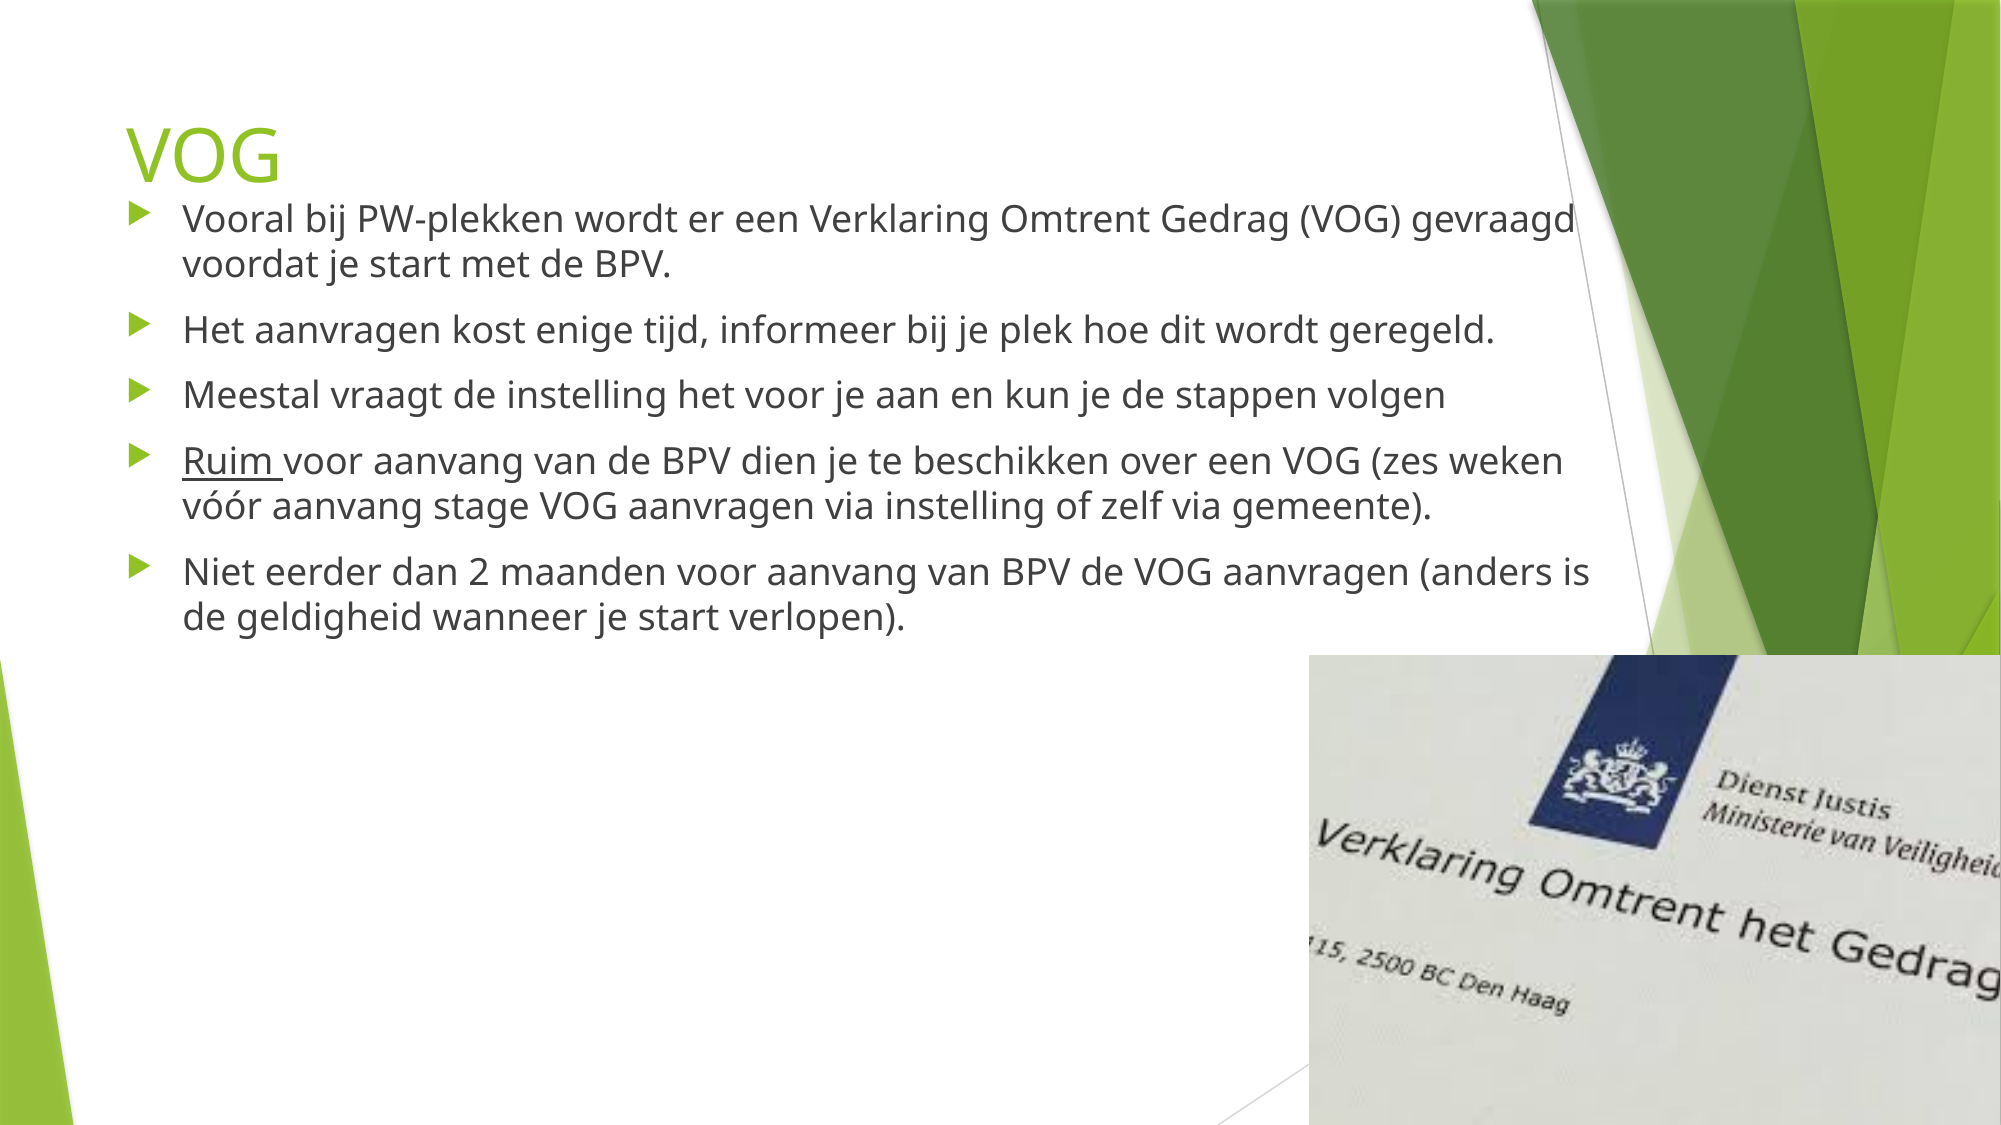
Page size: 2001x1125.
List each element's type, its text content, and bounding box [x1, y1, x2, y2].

picture [1309, 655, 2000, 1125]
list Vooral bij PW-plekken wordt er een Verklaring Omtrent Gedrag (VOG) gevraagd voordat je start met de BPV. Het aanvragen kost enige tijd, informeer bij je plek hoe dit wordt geregeld. Meestal vraagt de instelling het voor je aan en kun je de stappen volgen Ruim voor aanvang van de BPV dien je te beschikken over een VOG (zes weken vóór aanvang stage VOG aanvragen via instelling of zelf via gemeente). Niet eerder dan 2 maanden voor aanvang van BPV de VOG aanvragen (anders is de geldigheid wanneer je start verlopen). [111, 187, 1640, 824]
title VOG [111, 99, 1522, 187]
